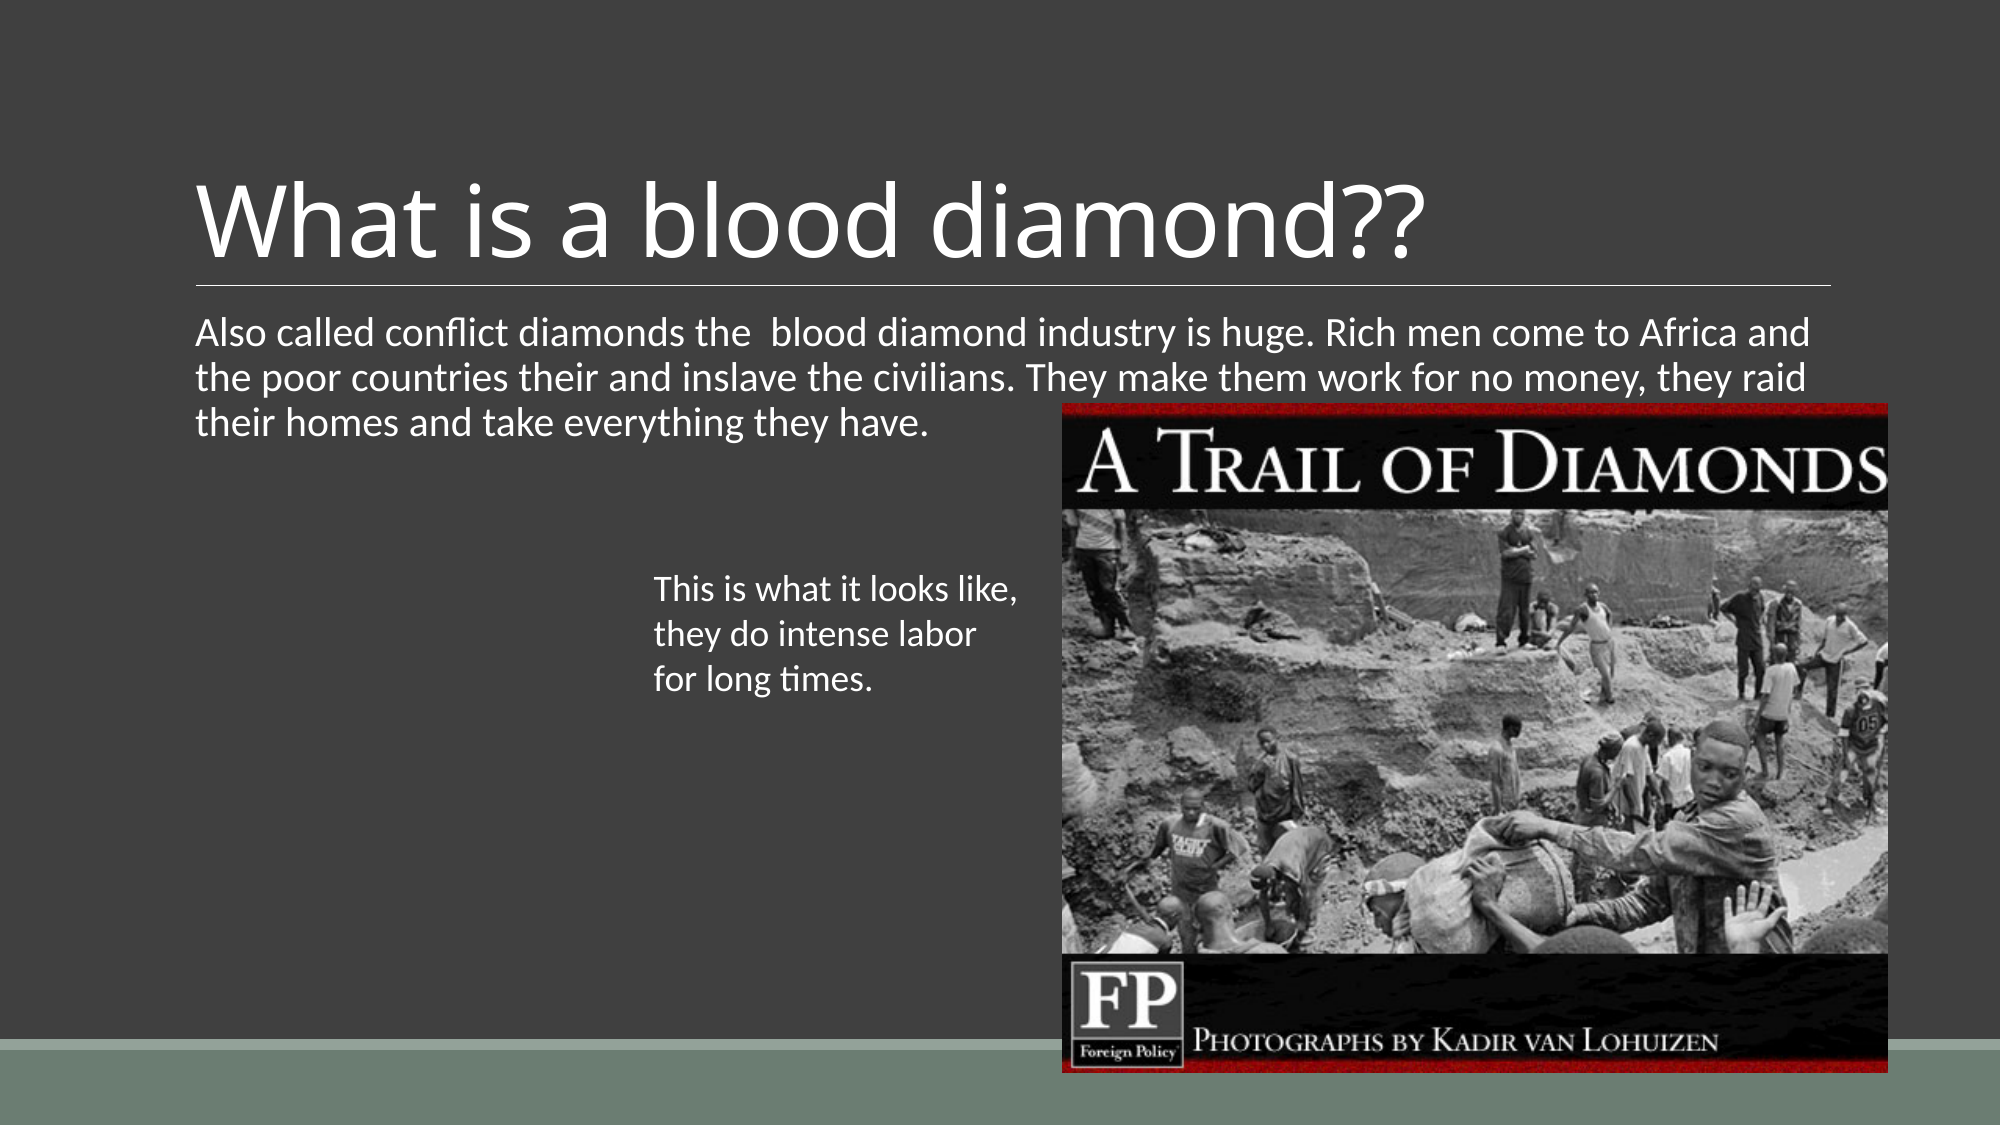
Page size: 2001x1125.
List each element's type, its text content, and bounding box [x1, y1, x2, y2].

title What is a blood diamond?? [180, 47, 1830, 285]
list Also called conflict diamonds the blood diamond industry is huge. Rich men come to Africa and the poor countries their and inslave the civilians. They make them work for no money, they raid their homes and take everything they have. [180, 302, 1830, 963]
picture [1062, 402, 1889, 1073]
text_box This is what it looks like, they do intense labor for long times. [638, 557, 1035, 707]
